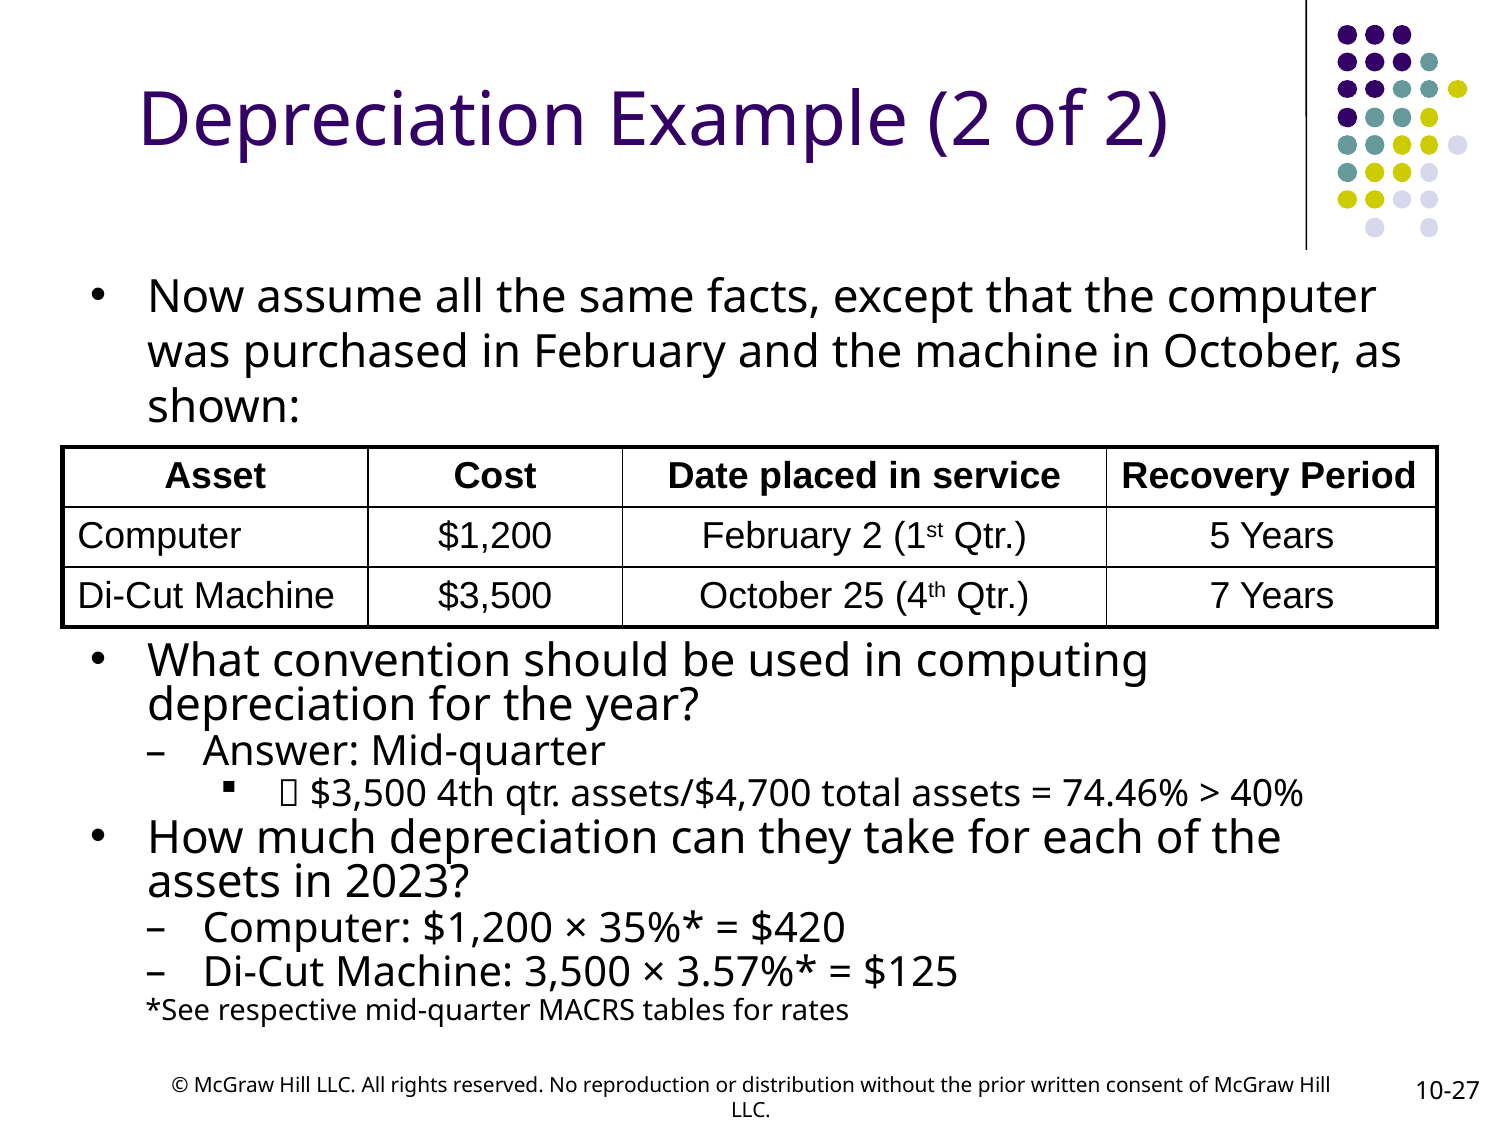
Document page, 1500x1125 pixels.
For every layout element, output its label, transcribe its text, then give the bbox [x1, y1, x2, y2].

table_cell Computer [65, 508, 367, 566]
table_cell 7 Years [1107, 568, 1435, 625]
list Now assume all the same facts, except that the computer was purchased in February and the machine in October, as shown: [75, 259, 1425, 445]
list Now assume all the same facts, except that the computer was purchased in February and the machine in October, as shown: [75, 629, 1425, 634]
table_header Asset [65, 449, 367, 506]
table_cell Di-Cut Machine [65, 568, 367, 625]
table_header Cost [369, 449, 622, 506]
table_cell $3,500 [369, 568, 622, 625]
slide_number 10-27 [1345, 1061, 1496, 1122]
table_header Recovery Period [1107, 449, 1435, 506]
table_cell $1,200 [369, 508, 622, 566]
table_cell October 25 (4th Qtr.) [623, 568, 1106, 625]
list What convention should be used in computing depreciation for the year? Answer: Mid-quarter  $3,500 4th qtr. assets/$4,700 total assets = 74.46% > 40% How much depreciation can they take for each of the assets in 2023? Computer: $1,200 × 35%* = $420 Di-Cut Machine: 3,500 × 3.57%* = $125 *See respective mid-quarter MACRS tables for rates [75, 634, 1425, 1046]
table_cell 5 Years [1107, 508, 1435, 566]
table_header Date placed in service [623, 449, 1106, 506]
table_cell February 2 (1st Qtr.) [623, 508, 1106, 566]
title Depreciation Example (2 of 2) [32, 8, 1275, 234]
